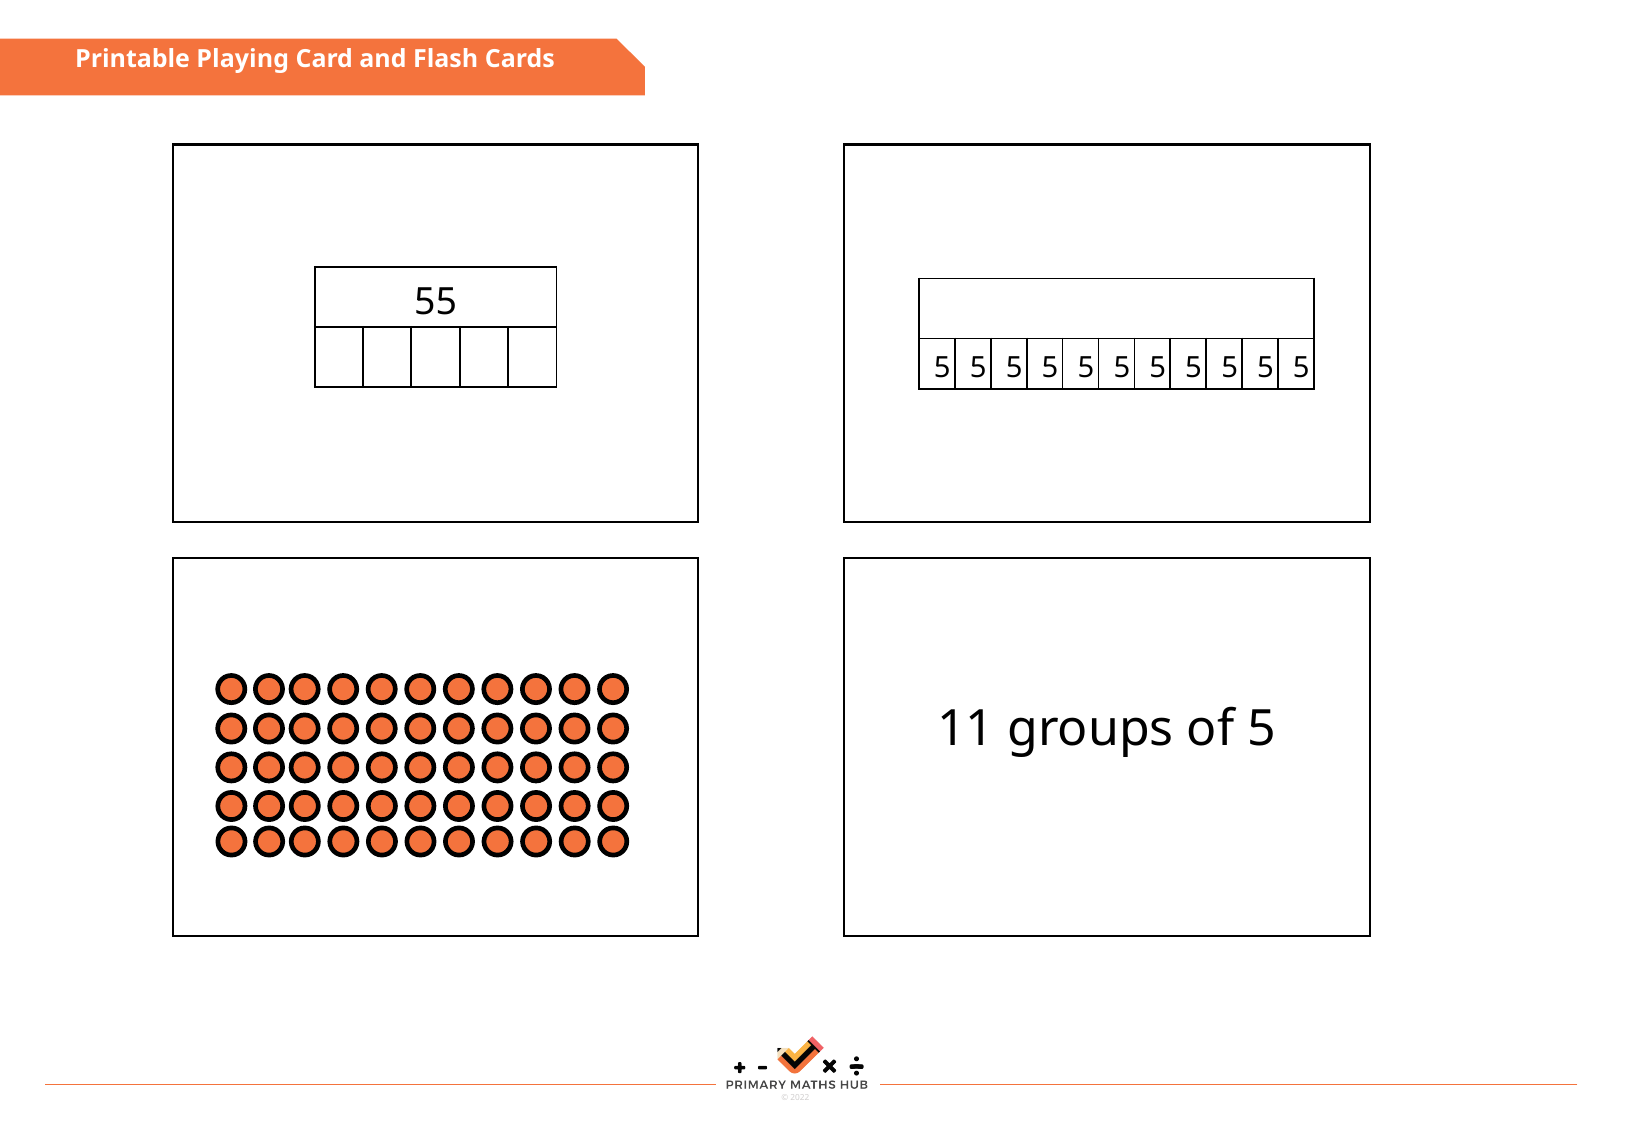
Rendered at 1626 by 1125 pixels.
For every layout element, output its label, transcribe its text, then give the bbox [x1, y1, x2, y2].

text_box [521, 752, 551, 783]
text_box [172, 143, 699, 523]
text_box [521, 674, 551, 704]
table_cell [316, 328, 362, 386]
text_box Printable Playing Card and Flash Cards [0, 37, 646, 97]
table_header [920, 279, 1313, 338]
text_box [598, 752, 628, 783]
table_cell 5 [956, 339, 990, 388]
table_cell 5 [1135, 339, 1169, 388]
table_cell 5 [1028, 339, 1062, 388]
text_box [444, 752, 474, 783]
text_box [216, 713, 246, 744]
text_box [559, 791, 590, 821]
text_box [367, 791, 397, 821]
text_box [598, 791, 628, 821]
text_box [559, 674, 590, 704]
text_box [598, 674, 628, 704]
text_box [444, 826, 474, 857]
table_cell [412, 328, 459, 386]
text_box [216, 674, 246, 704]
table_cell 5 [1171, 339, 1205, 388]
text_box [172, 557, 699, 937]
text_box [444, 713, 474, 744]
text_box [216, 791, 247, 821]
text_box [290, 826, 320, 857]
text_box [444, 674, 474, 704]
text_box [482, 752, 513, 783]
text_box [290, 791, 320, 821]
text_box [843, 143, 1371, 523]
text_box [598, 826, 628, 857]
text_box [521, 826, 551, 857]
table_cell 5 [992, 339, 1026, 388]
text_box [559, 713, 590, 744]
text_box [367, 713, 397, 744]
text_box 11 groups of 5 [844, 688, 1370, 763]
text_box [405, 791, 436, 821]
text_box [482, 826, 513, 857]
text_box © 2022 [720, 1084, 870, 1110]
table_cell 5 [1279, 339, 1313, 388]
text_box [405, 752, 435, 783]
text_box [289, 713, 320, 744]
text_box [367, 826, 397, 857]
text_box [405, 713, 435, 744]
text_box [254, 826, 284, 857]
text_box [254, 674, 284, 704]
text_box [482, 674, 513, 704]
text_box [367, 752, 397, 783]
text_box [328, 674, 358, 704]
text_box [598, 713, 628, 744]
text_box [216, 826, 247, 857]
table_cell [509, 328, 556, 386]
table_cell [364, 328, 410, 386]
text_box [843, 557, 1371, 937]
picture [722, 1034, 872, 1094]
text_box [521, 791, 551, 821]
text_box [405, 674, 435, 704]
text_box [444, 791, 474, 821]
text_box [289, 674, 320, 704]
table_cell 5 [1099, 339, 1134, 388]
text_box [254, 752, 284, 783]
table_cell [461, 328, 507, 386]
text_box [254, 713, 284, 744]
text_box [482, 713, 513, 744]
text_box [254, 791, 284, 821]
table_cell 5 [1063, 339, 1098, 388]
text_box [560, 826, 590, 857]
table_cell 5 [1243, 339, 1277, 388]
text_box [328, 713, 358, 744]
text_box [405, 826, 436, 857]
text_box [328, 791, 358, 821]
text_box [559, 752, 590, 783]
text_box [328, 752, 358, 783]
table_cell 5 [920, 339, 954, 388]
text_box [328, 826, 359, 857]
table_cell 5 [1207, 339, 1241, 388]
text_box [521, 713, 551, 744]
table_header 55 [316, 268, 556, 326]
text_box [216, 752, 247, 783]
text_box [367, 674, 397, 704]
text_box [290, 752, 320, 783]
text_box [482, 791, 513, 821]
